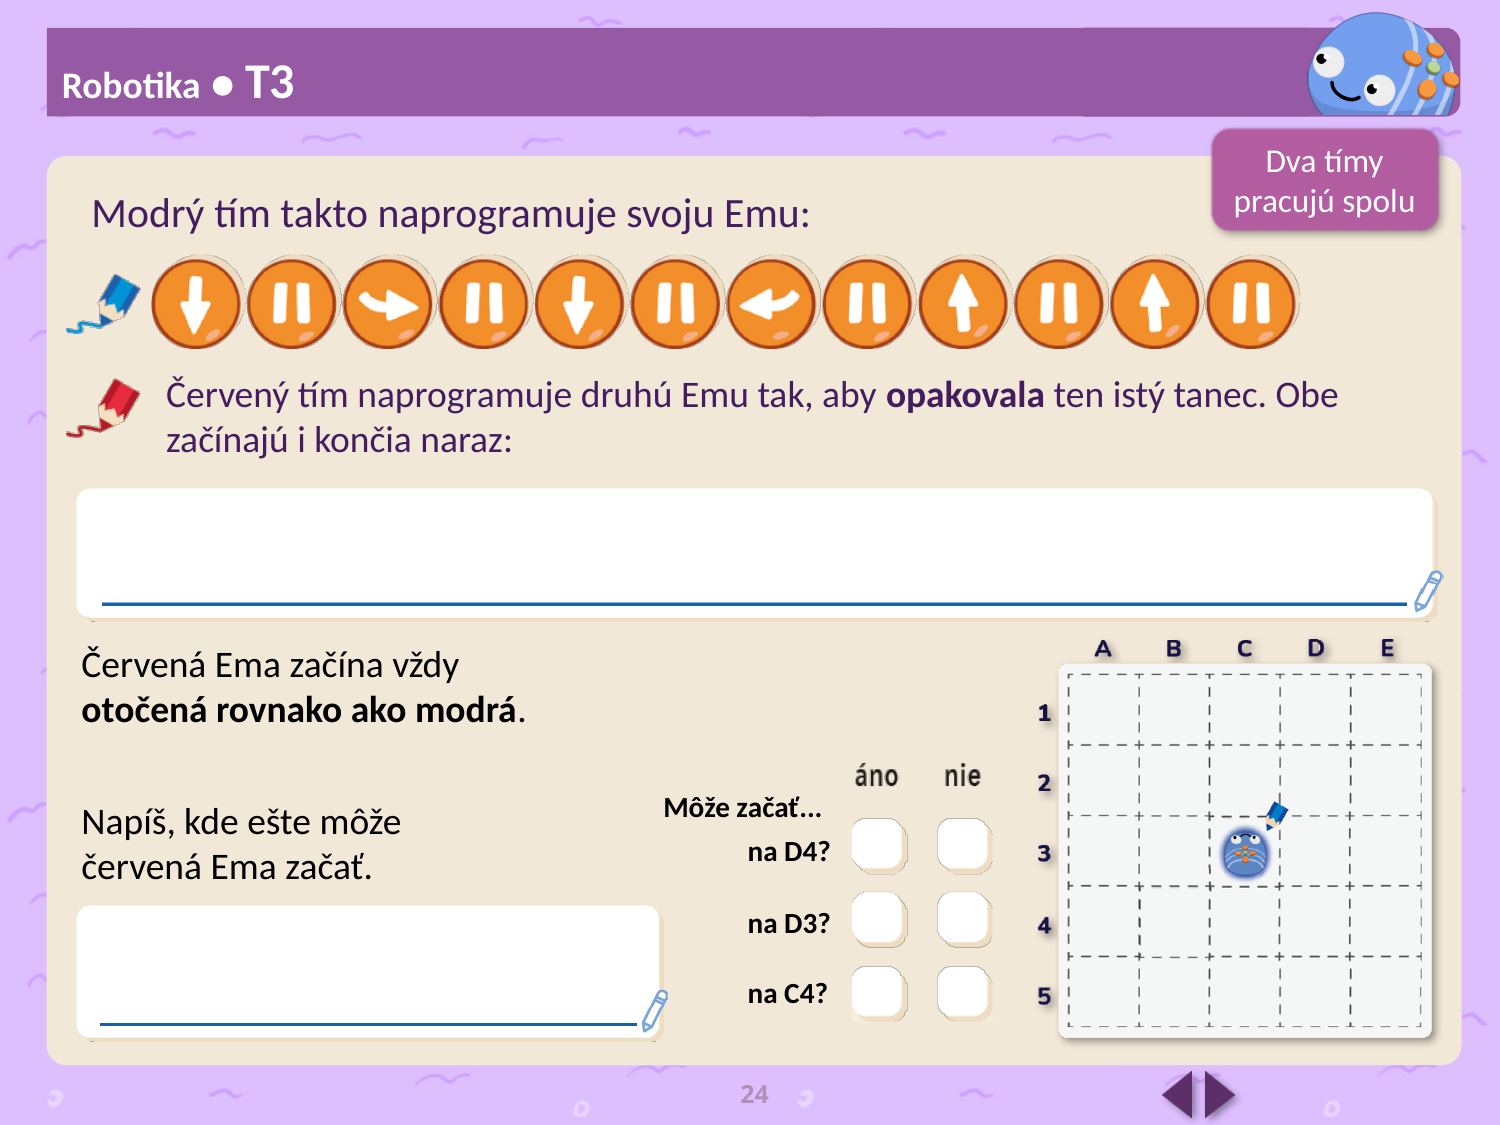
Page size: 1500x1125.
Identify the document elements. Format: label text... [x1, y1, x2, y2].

picture [66, 274, 141, 334]
text_box na C4? [732, 967, 852, 1017]
text_box Dva tímy pracujú spolu [1212, 128, 1438, 231]
title Robotika ● T3 [46, 27, 1307, 117]
picture [1037, 639, 1432, 1038]
picture [151, 254, 1301, 349]
picture [66, 378, 140, 438]
text_box na D4? [732, 831, 852, 875]
text_box [45, 154, 1463, 1067]
text_box Modrý tím takto naprogramuje svoju Emu: [76, 178, 1033, 244]
text_box Napíš, kde ešte môže červená Ema začať. [66, 789, 474, 895]
picture [0, 0, 1500, 1125]
picture [76, 488, 1444, 622]
picture [76, 905, 668, 1042]
picture [852, 763, 993, 1022]
text_box Červený tím naprogramuje druhú Emu tak, aby opakovala ten istý tanec. Obe začínajú i končia naraz: [151, 362, 1406, 468]
text_box na D3? [732, 897, 852, 948]
text_box Môže začať... [648, 781, 852, 831]
text_box Červená Ema začína vždy otočená rovnako ako modrá. [66, 632, 569, 738]
slide_number 24 [718, 1065, 792, 1125]
